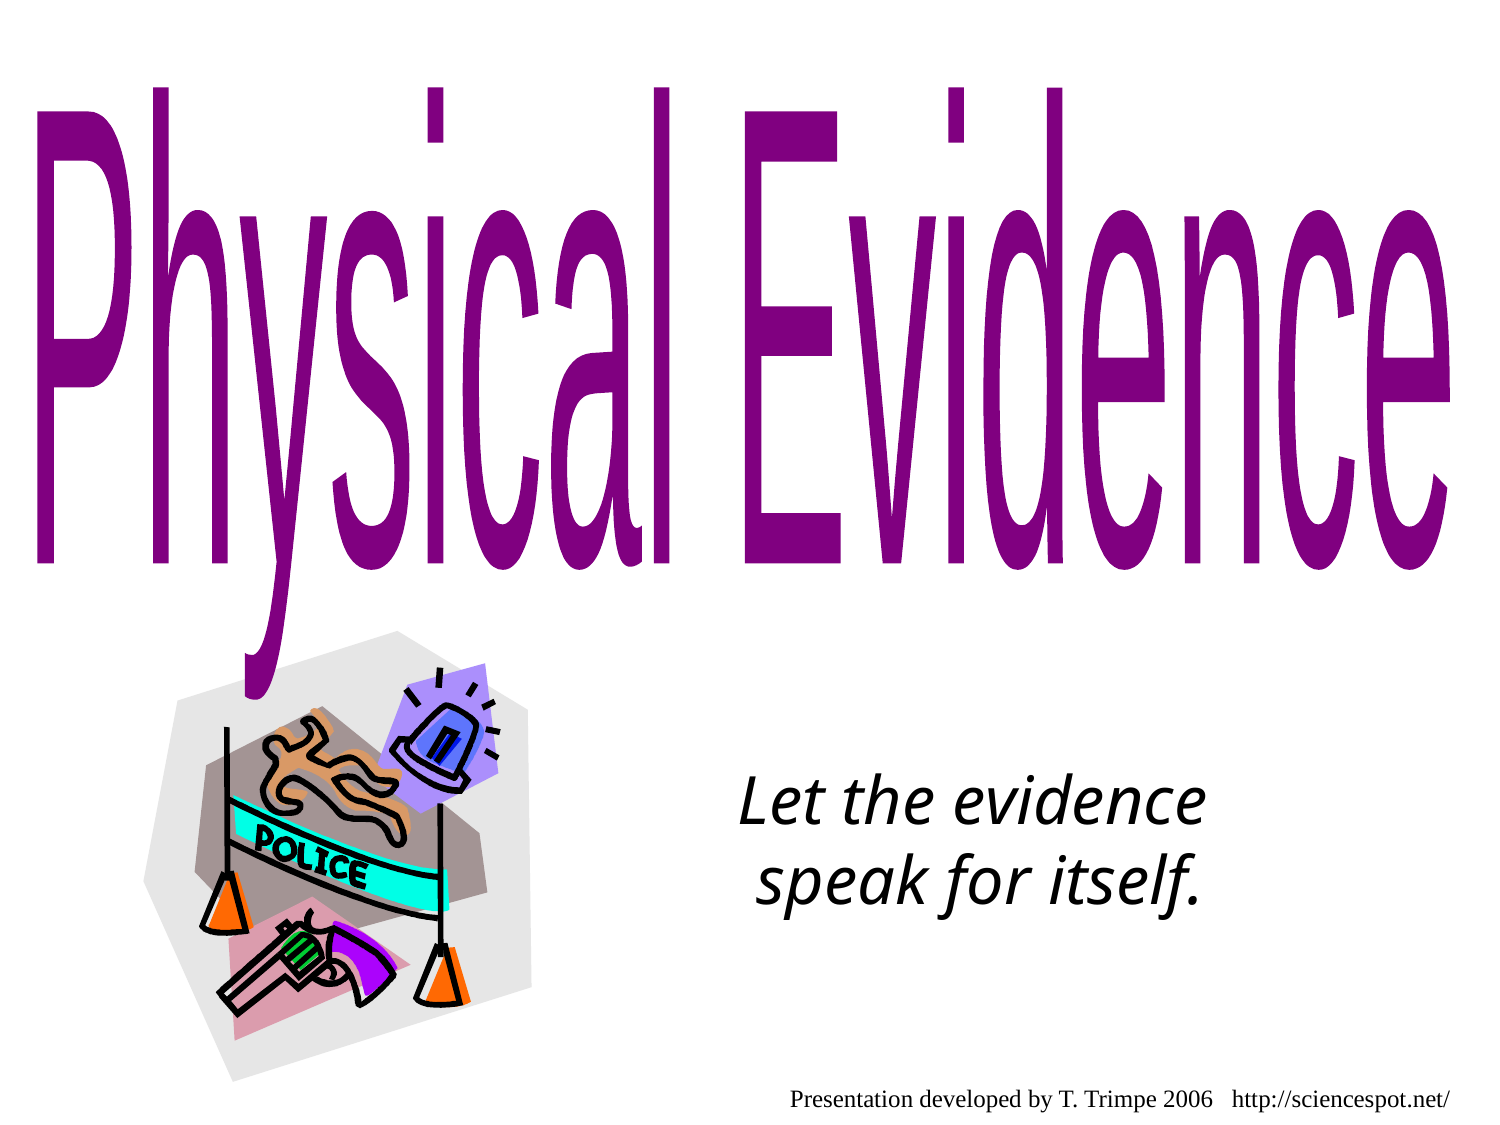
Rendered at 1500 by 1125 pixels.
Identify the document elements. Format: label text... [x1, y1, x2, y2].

subtitle Let the evidence speak for itself. [562, 749, 1401, 988]
text_box Presentation developed by T. Trimpe 2006 http://sciencespot.net/ [774, 1074, 1475, 1120]
picture [137, 624, 538, 1088]
